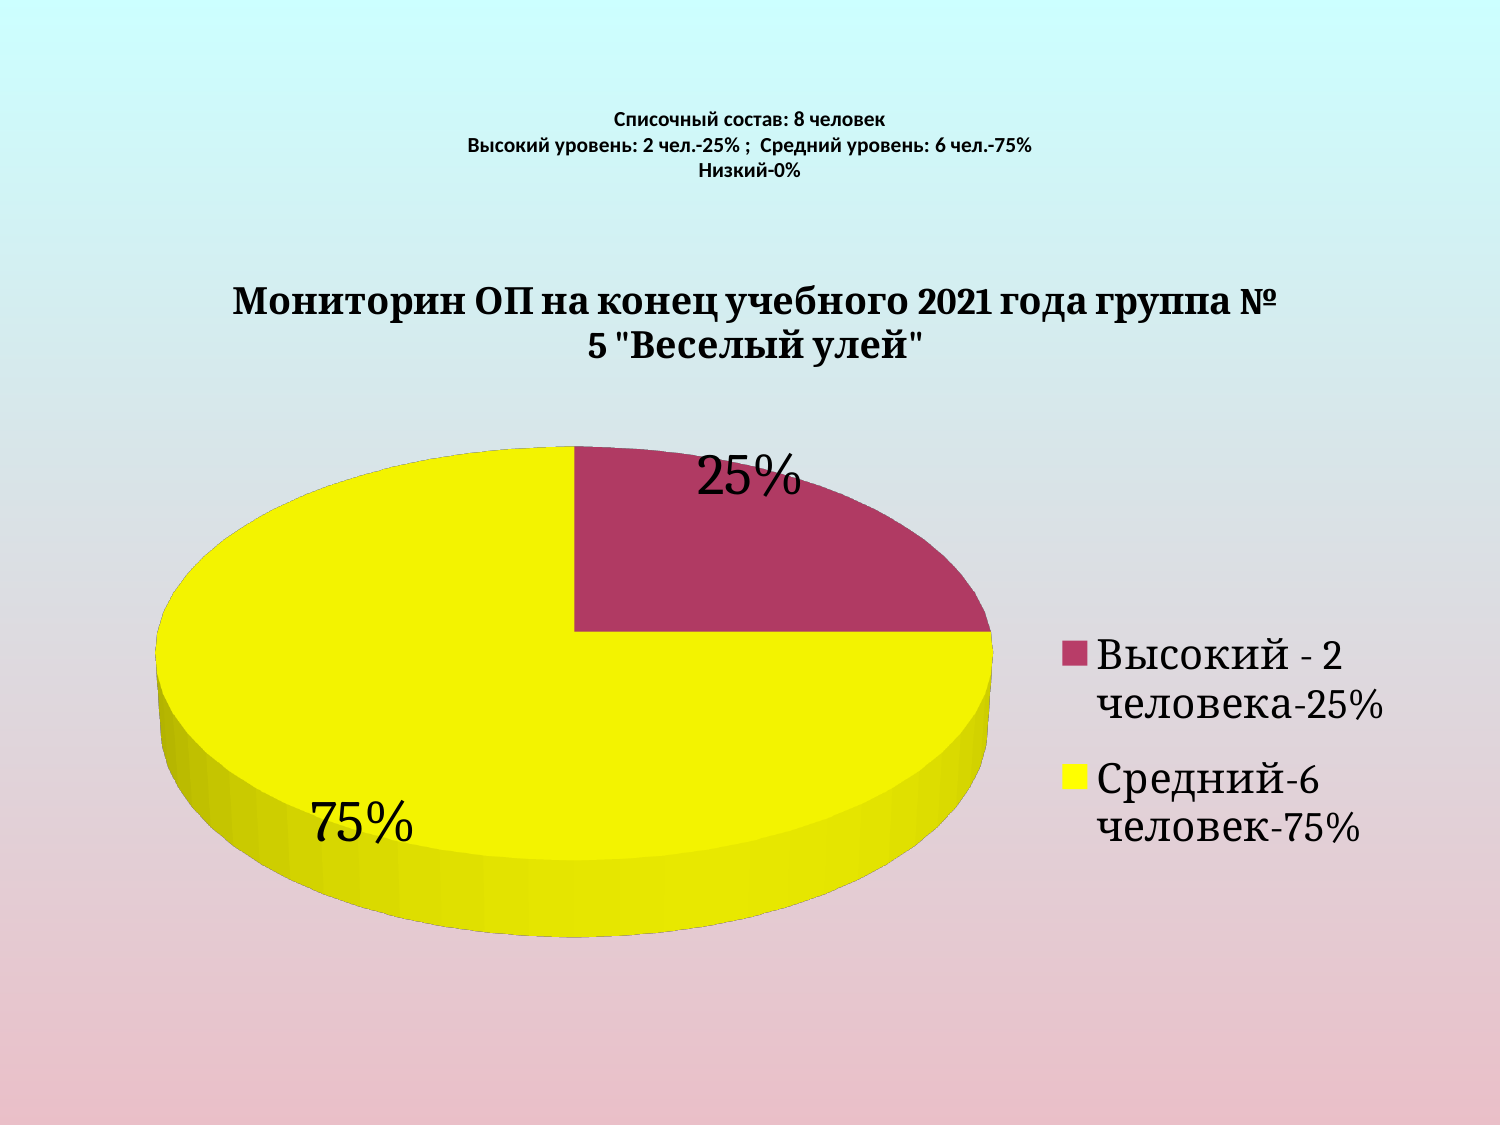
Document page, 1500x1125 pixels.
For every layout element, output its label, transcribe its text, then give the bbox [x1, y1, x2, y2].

chart [81, 245, 1430, 1006]
title Списочный состав: 8 человек Высокий уровень: 2 чел.-25% ; Средний уровень: 6 чел.-75% Низкий-0% [75, 45, 1425, 233]
